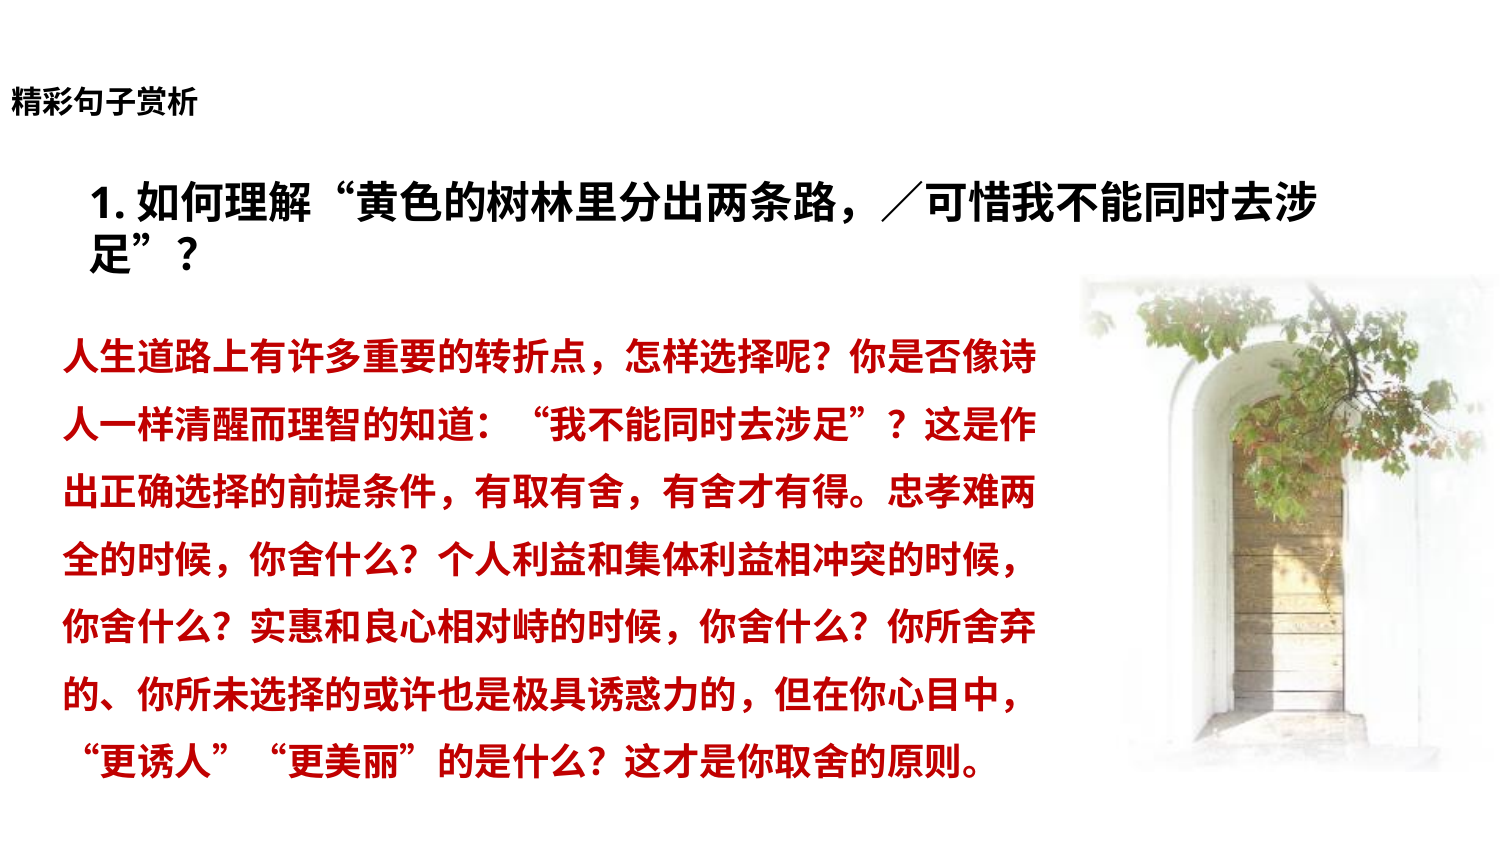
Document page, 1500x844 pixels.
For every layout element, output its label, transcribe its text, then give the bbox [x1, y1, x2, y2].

picture [1079, 274, 1500, 772]
text_box 精彩句子赏析 [0, 81, 253, 137]
text_box 1.如何理解“黄色的树林里分出两条路，／可惜我不能同时去涉足”？ [77, 168, 1457, 286]
text_box 人生道路上有许多重要的转折点，怎样选择呢？你是否像诗人一样清醒而理智的知道：“我不能同时去涉足”？这是作出正确选择的前提条件，有取有舍，有舍才有得。忠孝难两全的时候，你舍什么？个人利益和集体利益相冲突的时候，你舍什么？实惠和良心相对峙的时候，你舍什么？你所舍弃的、你所未选择的或许也是极具诱惑力的，但在你心目中，“更诱人”“更美丽”的是什么？这才是你取舍的原则。 [50, 305, 1063, 793]
